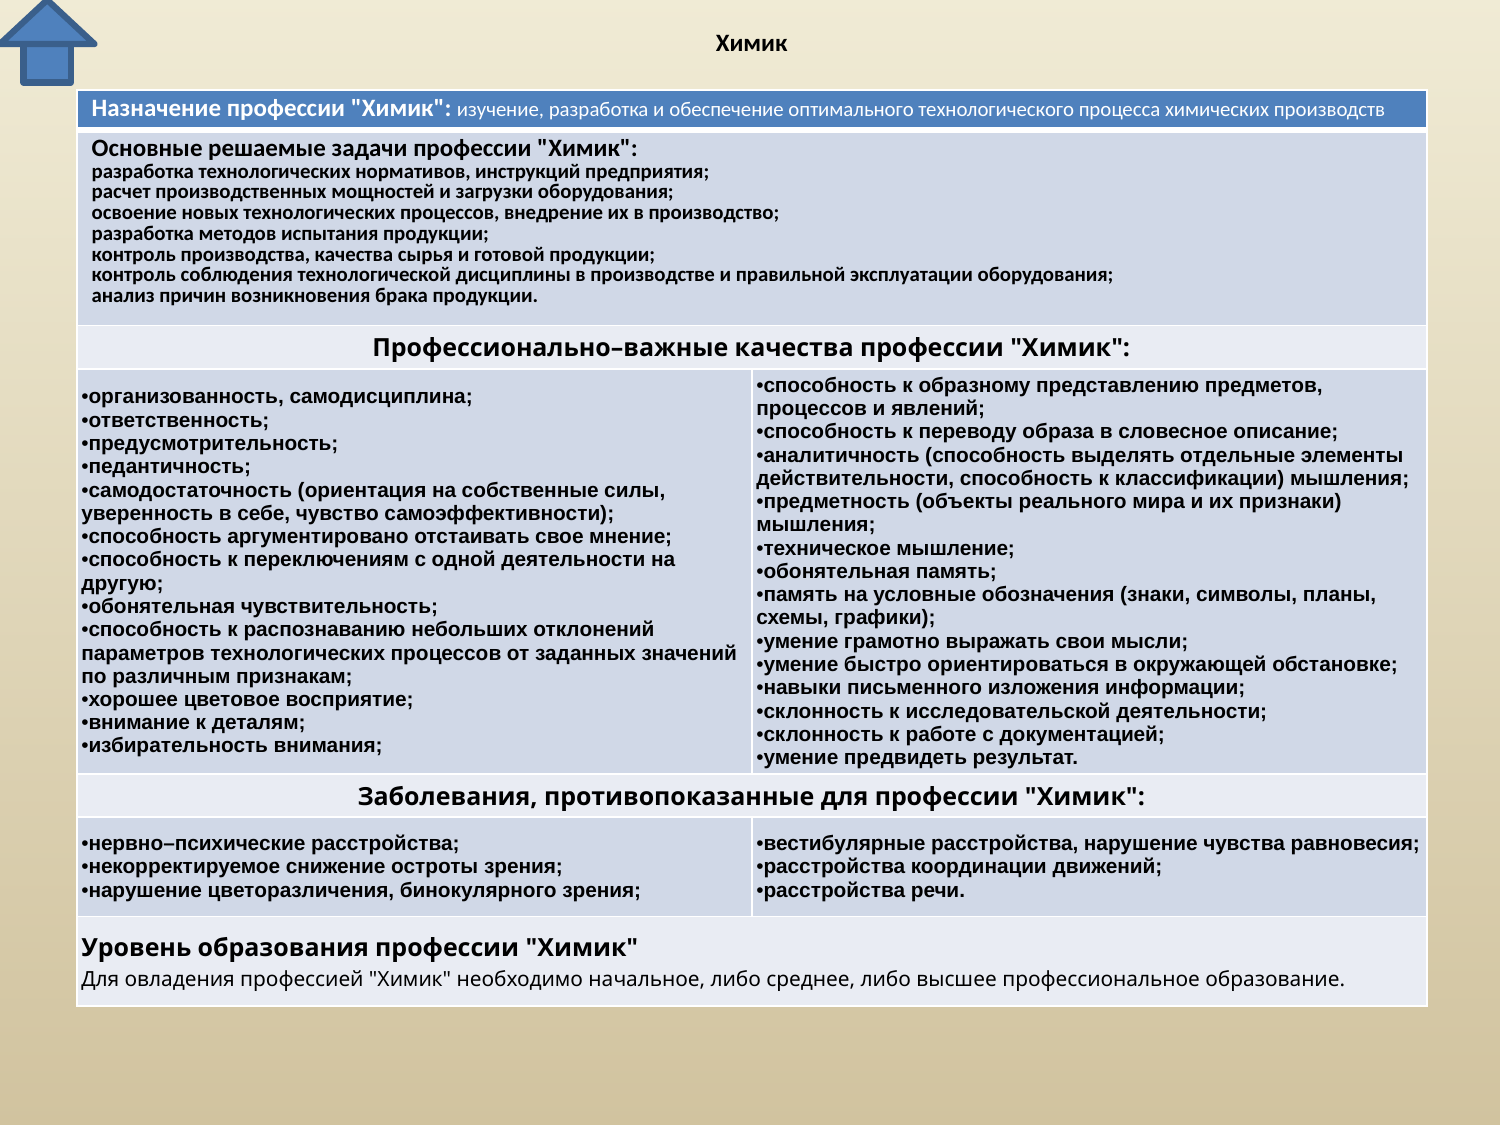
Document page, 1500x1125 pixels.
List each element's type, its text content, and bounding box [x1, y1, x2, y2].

title Химик [101, 0, 1427, 84]
table_cell организованность, самодисциплина; ответственность; предусмотрительность; педантичность; самодостаточность (ориентация на собственные силы, уверенность в себе, чувство самоэффективности); способность аргументировано отстаивать свое мнение; способность к переключениям с одной деятельности на другую; обонятельная чувствительность; способность к распознаванию небольших отклонений параметров технологических процессов от заданных значений по различным признакам; хорошее цветовое восприятие; внимание к деталям; избирательность внимания; [78, 370, 751, 773]
table_cell способность к образному представлению предметов, процессов и явлений; способность к переводу образа в словесное описание; аналитичность (способность выделять отдельные элементы действительности, способность к классификации) мышления; предметность (объекты реального мира и их признаки) мышления; техническое мышление; обонятельная память; память на условные обозначения (знаки, символы, планы, схемы, графики); умение грамотно выражать свои мысли; умение быстро ориентироваться в окружающей обстановке; навыки письменного изложения информации; склонность к исследовательской деятельности; склонность к работе с документацией; умение предвидеть результат. [753, 370, 1426, 773]
table_cell нервно–психические расстройства; некорректируемое снижение остроты зрения; нарушение цветоразличения, бинокулярного зрения; [78, 818, 751, 916]
table_cell Основные решаемые задачи профессии "Химик": разработка технологических нормативов, инструкций предприятия; расчет производственных мощностей и загрузки оборудования; освоение новых технологических процессов, внедрение их в производство; разработка методов испытания продукции; контроль производства, качества сырья и готовой продукции; контроль соблюдения технологической дисциплины в производстве и правильной эксплуатации оборудования; анализ причин возникновения брака продукции. [78, 133, 1426, 325]
table_cell Заболевания, противопоказанные для профессии "Химик": [78, 775, 1426, 816]
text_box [1, 1, 93, 81]
table_cell Уровень образования профессии "Химик" Для овладения профессией "Химик" необходимо начальное, либо среднее, либо высшее профессиональное образование. [78, 917, 1426, 1005]
table_cell Профессионально–важные качества профессии "Химик": [78, 326, 1426, 368]
table_cell вестибулярные расстройства, нарушение чувства равновесия; расстройства координации движений; расстройства речи. [753, 818, 1426, 916]
table_header Назначение профессии "Химик": изучение, разработка и обеспечение оптимального технологического процесса химических производств [78, 91, 1426, 127]
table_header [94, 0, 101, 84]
